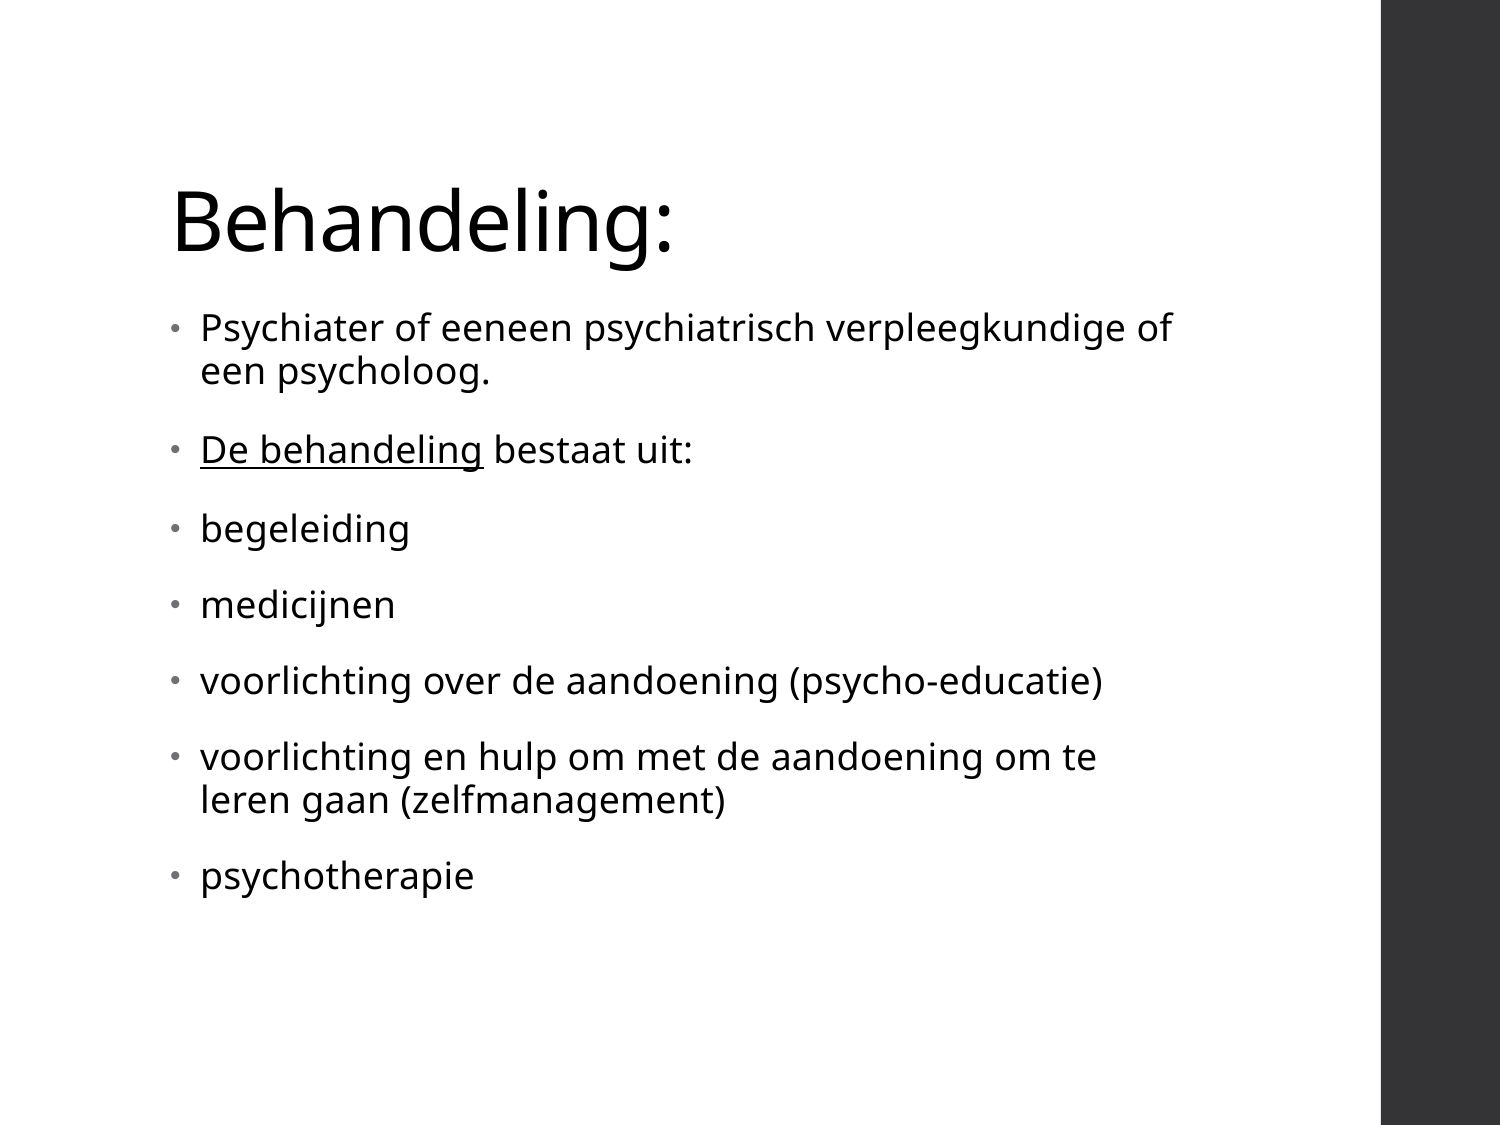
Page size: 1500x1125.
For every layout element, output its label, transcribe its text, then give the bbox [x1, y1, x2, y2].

list Psychiater of eeneen psychiatrisch verpleegkundige of een psycholoog. De behandeling bestaat uit: begeleiding medicijnen voorlichting over de aandoening (psycho-educatie) voorlichting en hulp om met de aandoening om te leren gaan (zelfmanagement) psychotherapie [155, 299, 1213, 1014]
title Behandeling: [155, 60, 1348, 278]
